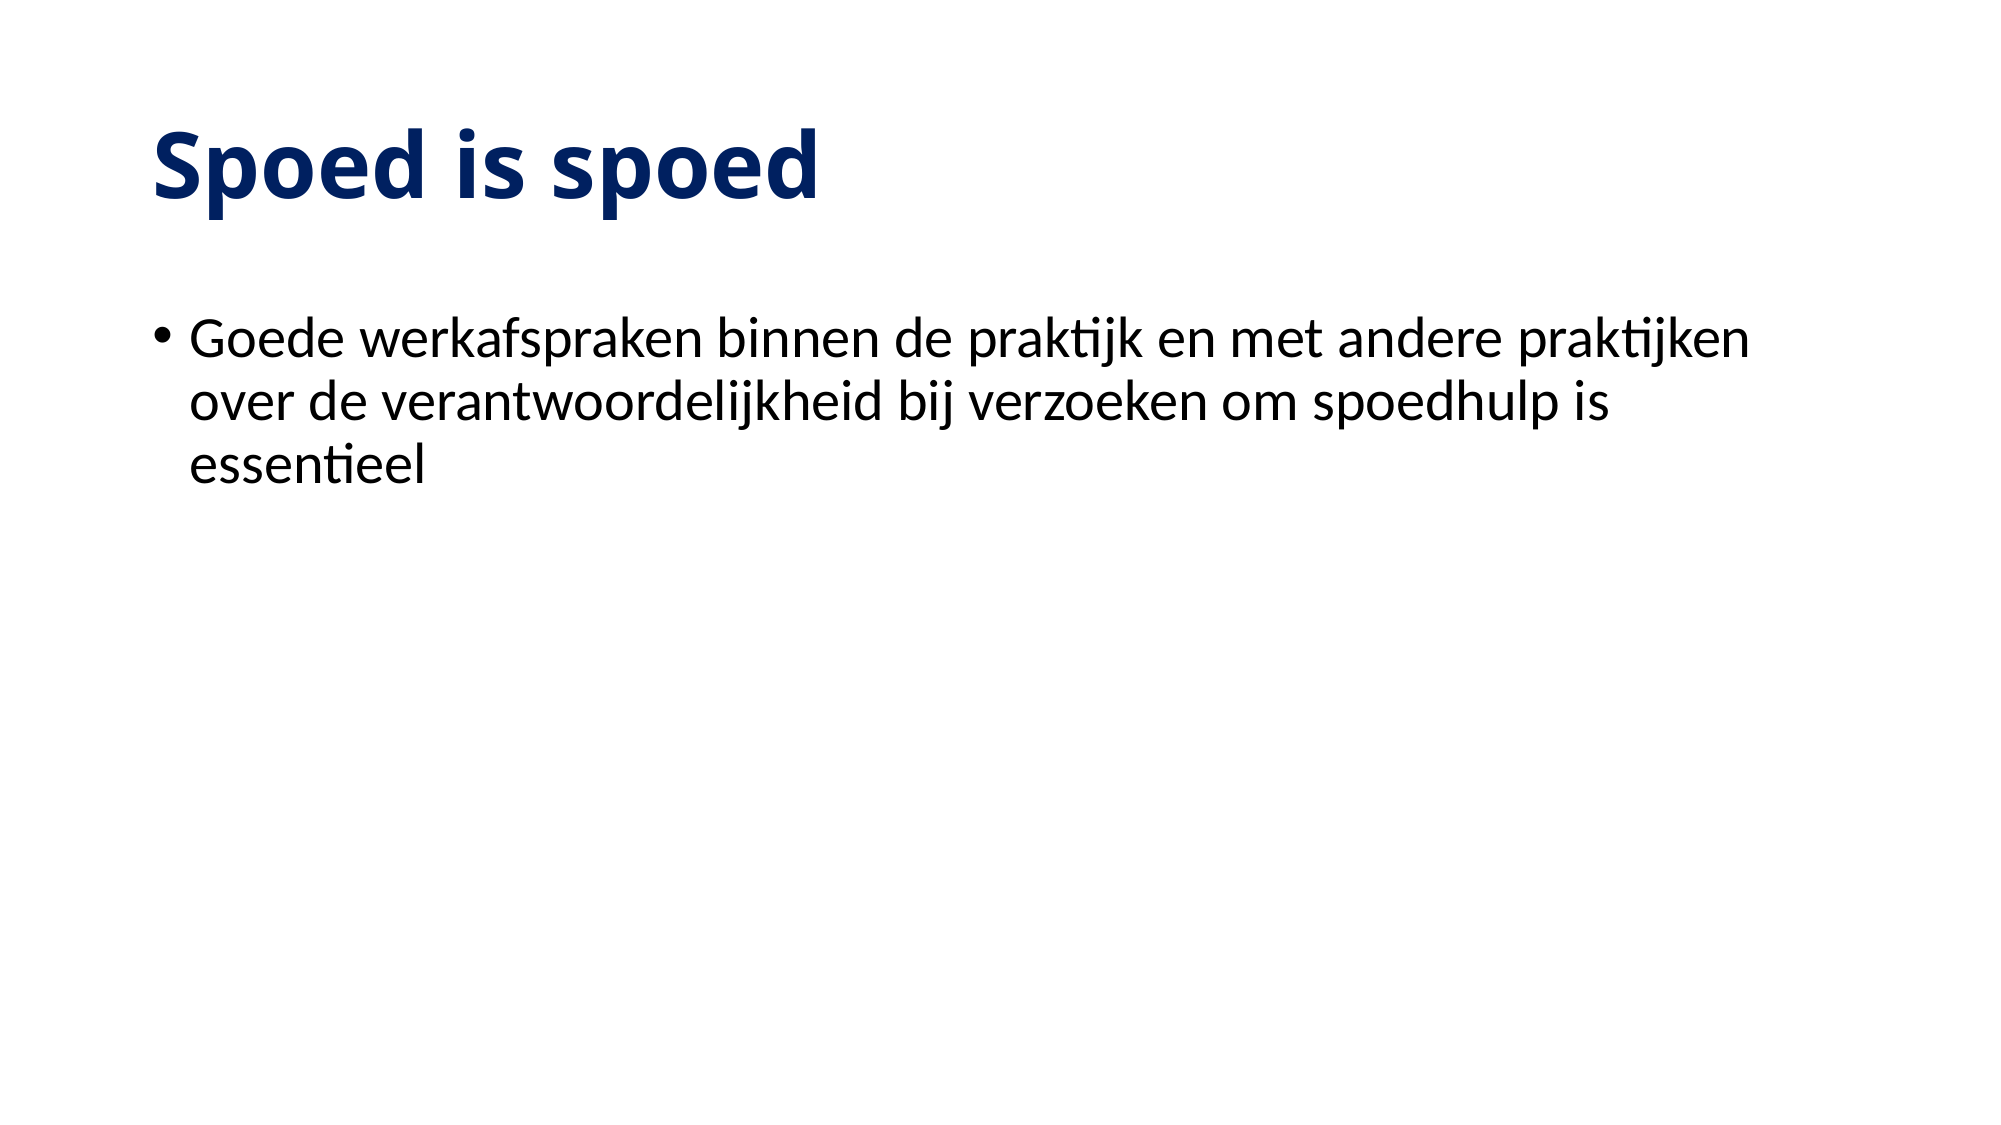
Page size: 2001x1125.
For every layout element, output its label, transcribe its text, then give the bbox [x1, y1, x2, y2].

list Goede werkafspraken binnen de praktijk en met andere praktijken over de verantwoordelijkheid bij verzoeken om spoedhulp is essentieel [137, 299, 1863, 1014]
title Spoed is spoed [137, 59, 1863, 278]
